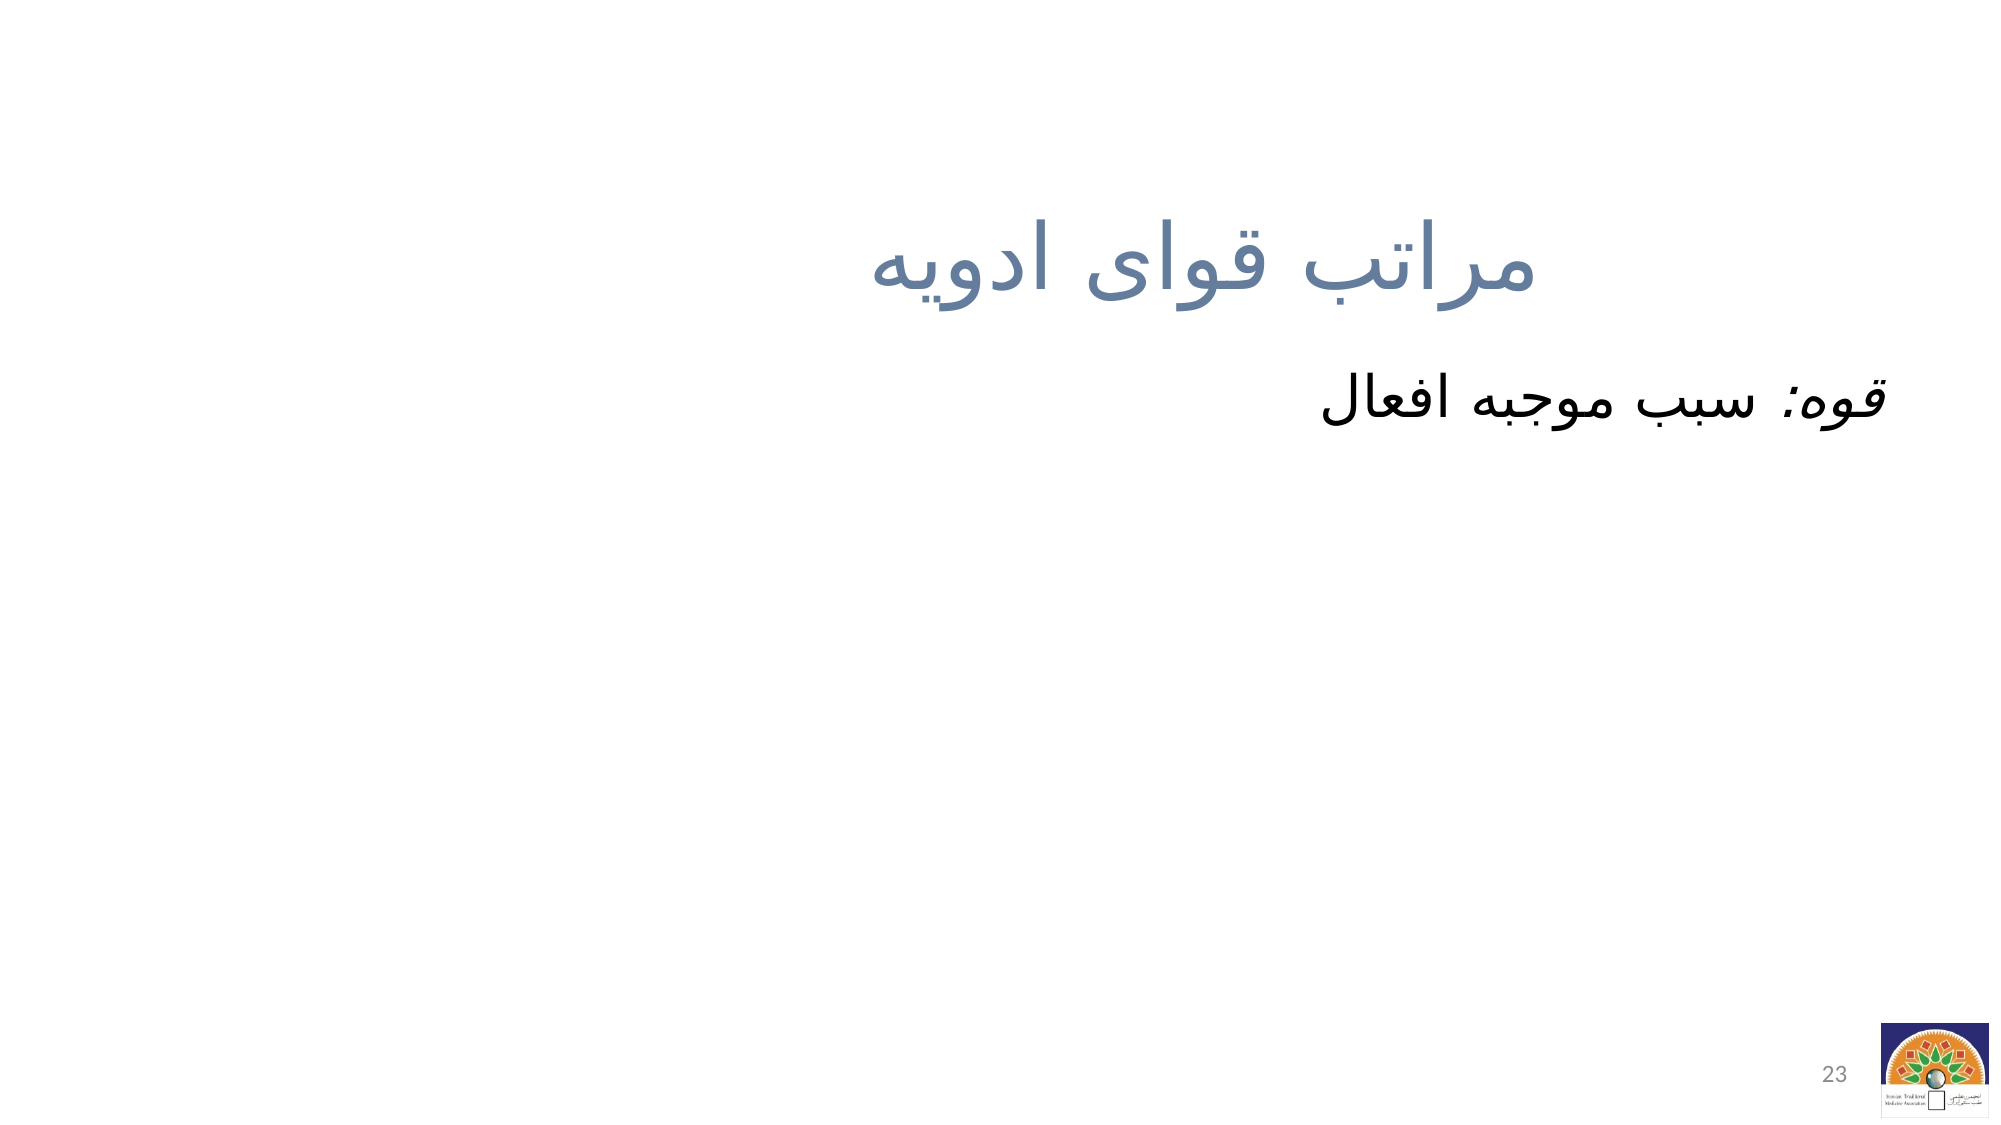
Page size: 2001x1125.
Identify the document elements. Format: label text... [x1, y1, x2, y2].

slide_number 23 [1412, 1042, 1863, 1103]
list قوه: سبب موجبه افعال [99, 360, 1900, 1100]
picture [1881, 1023, 1990, 1118]
text_box مراتب قوای ادویه [485, 194, 1925, 351]
